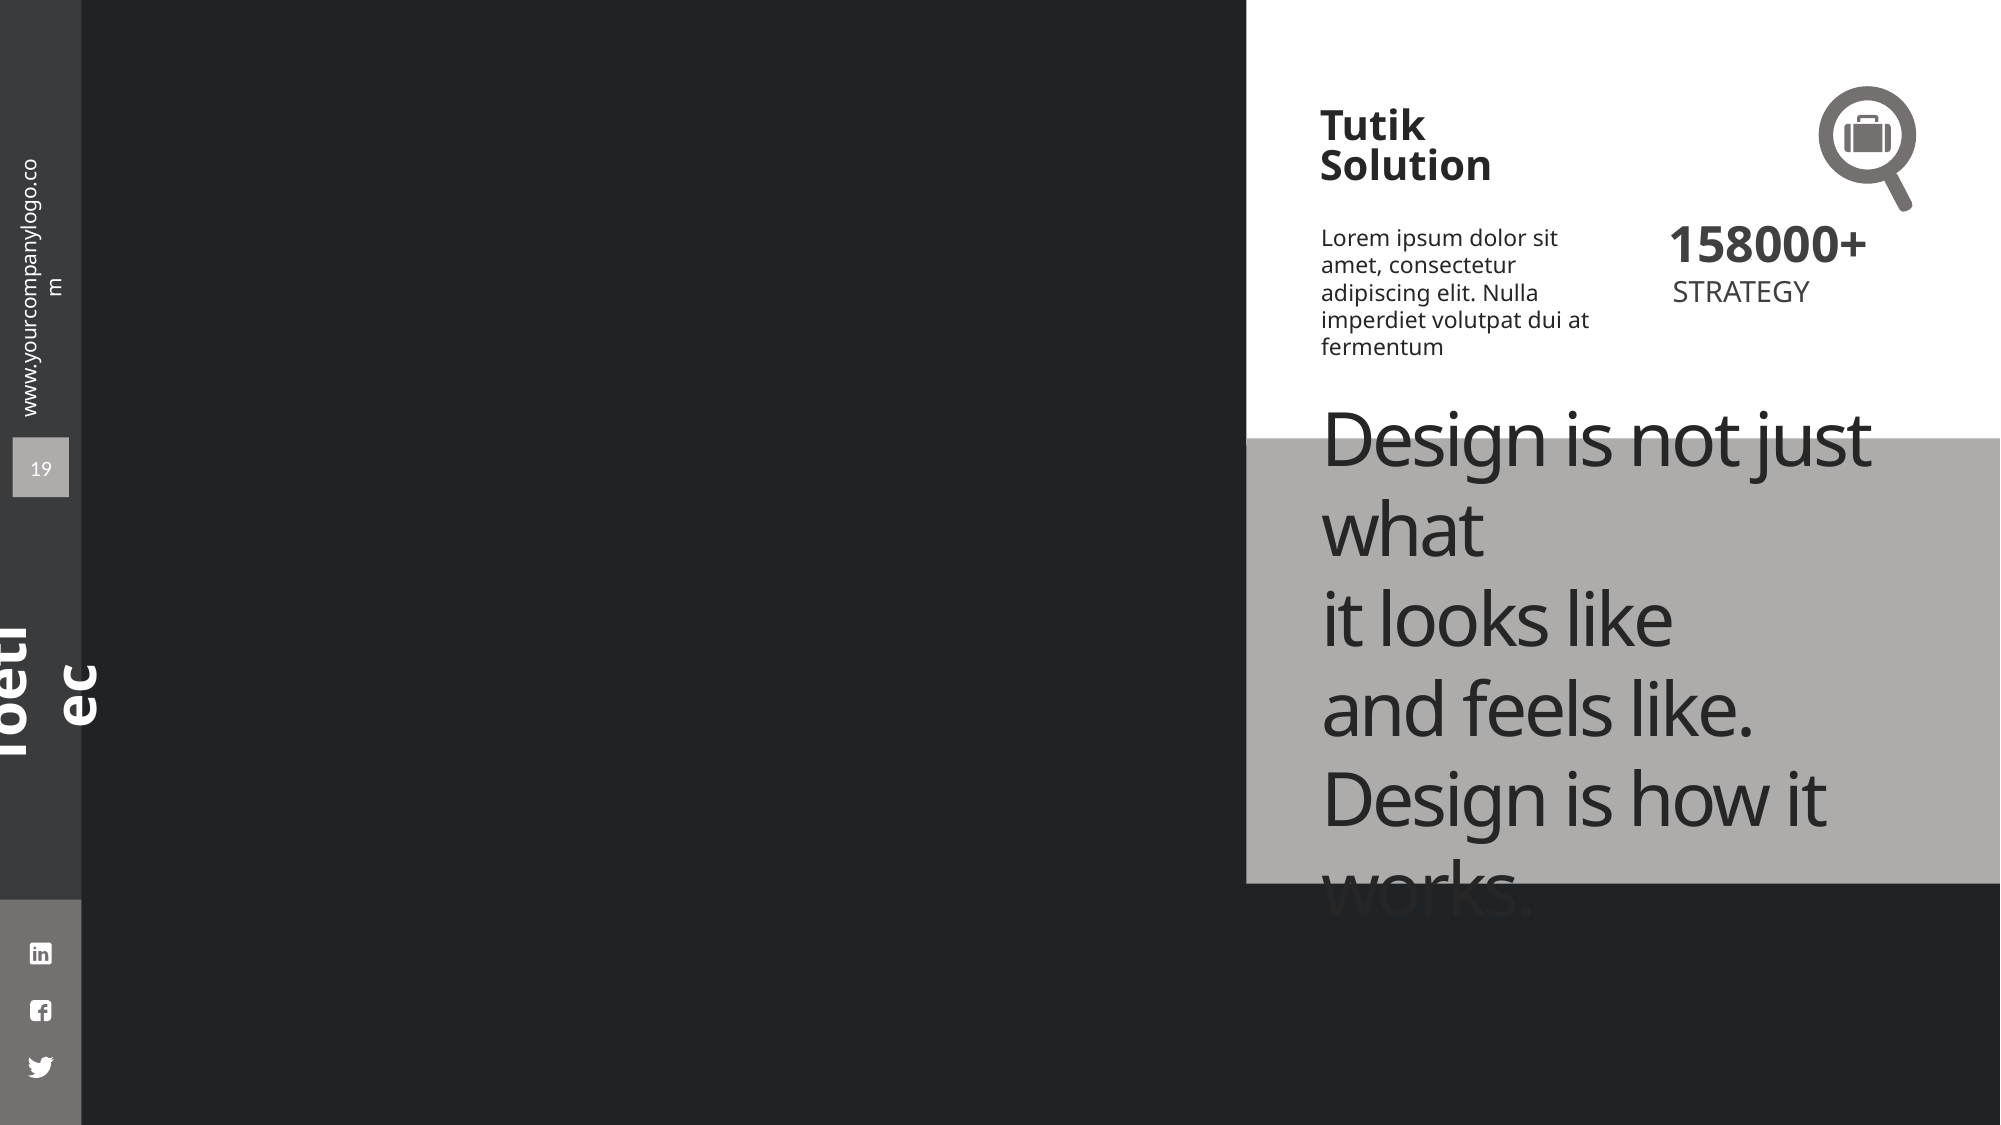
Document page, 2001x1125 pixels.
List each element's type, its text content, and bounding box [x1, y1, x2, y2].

slide_number 19 [12, 437, 69, 498]
picture [81, 0, 2000, 1125]
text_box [1818, 86, 1917, 212]
